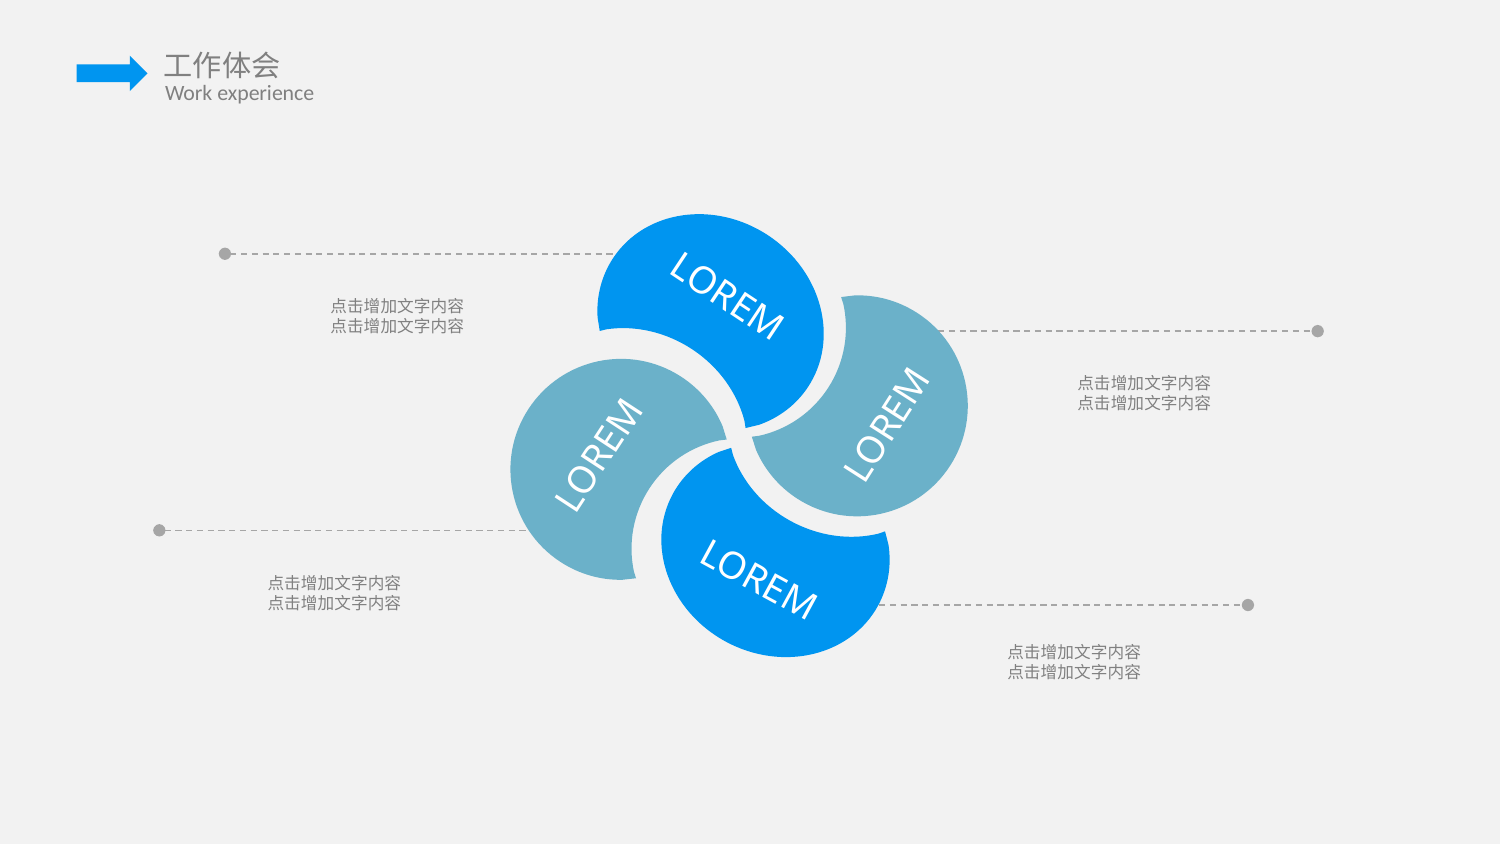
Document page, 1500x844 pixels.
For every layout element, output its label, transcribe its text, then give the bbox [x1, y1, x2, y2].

text_box 点击增加文字内容 点击增加文字内容 [160, 565, 508, 736]
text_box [513, 220, 965, 653]
text_box 点击增加文字内容 点击增加文字内容 [223, 287, 508, 431]
text_box 点击增加文字内容 点击增加文字内容 [970, 365, 1318, 536]
text_box 点击增加文字内容 点击增加文字内容 [900, 634, 1248, 784]
